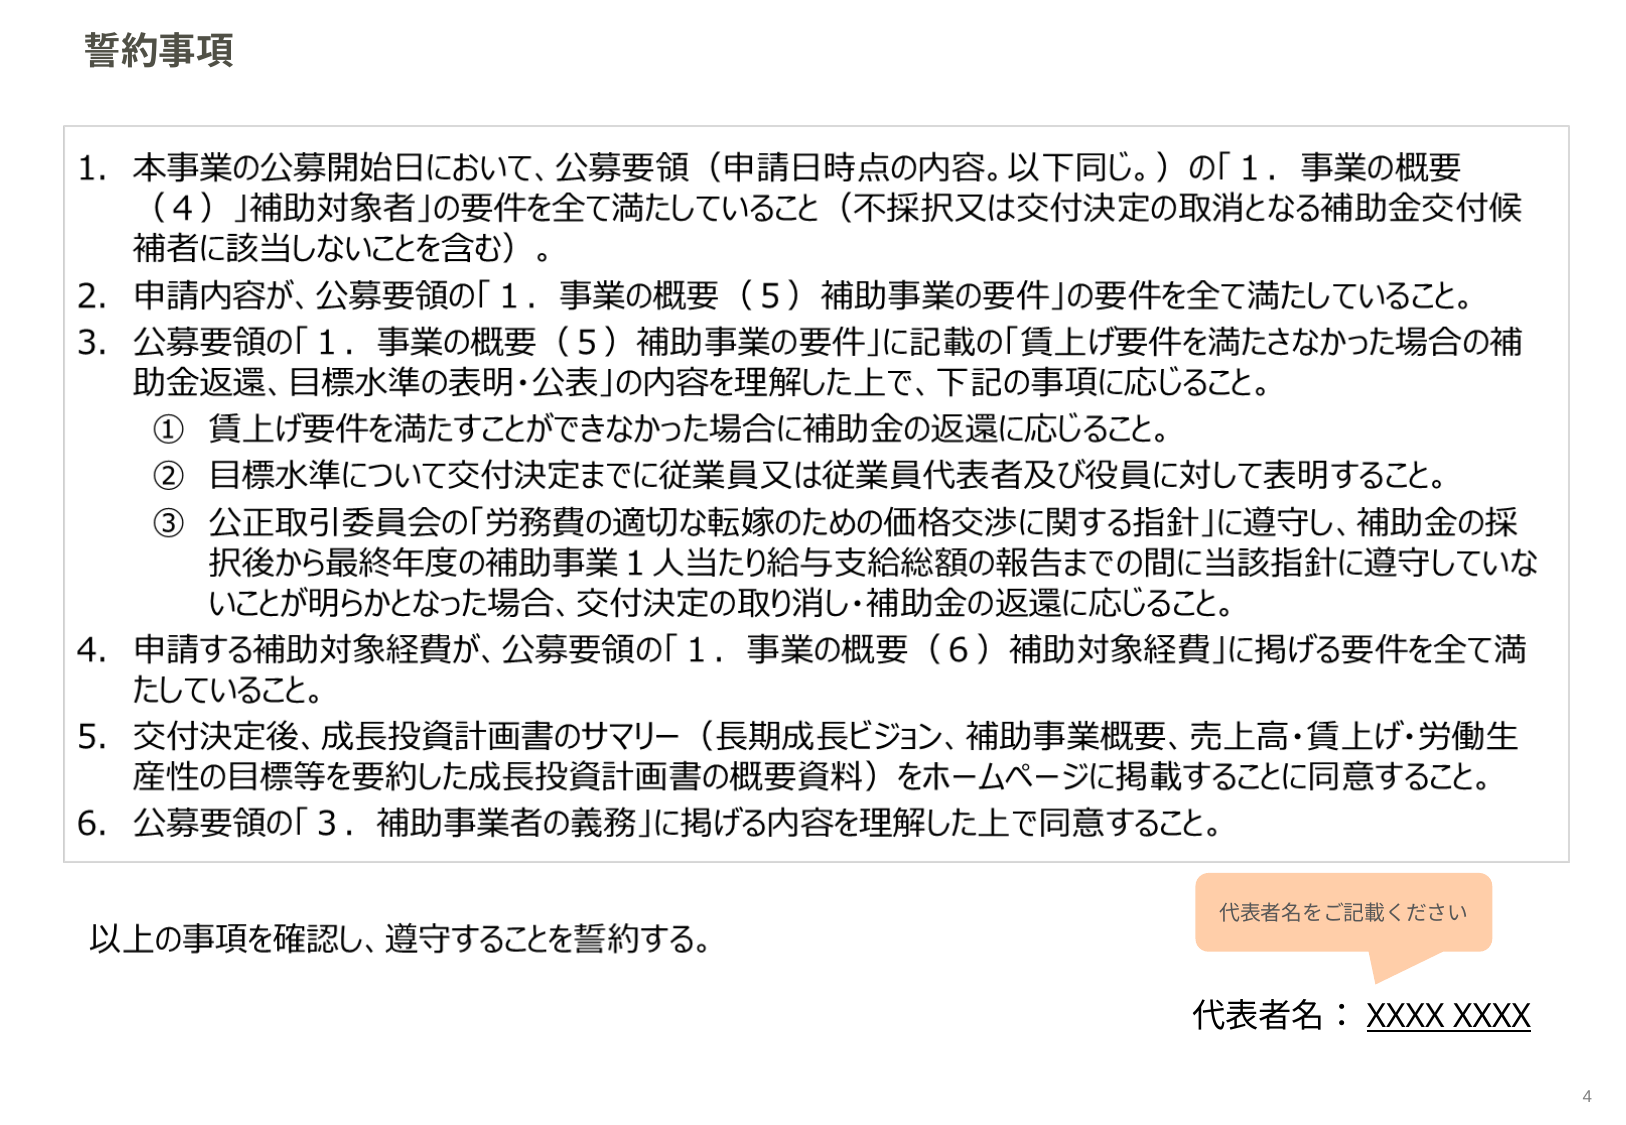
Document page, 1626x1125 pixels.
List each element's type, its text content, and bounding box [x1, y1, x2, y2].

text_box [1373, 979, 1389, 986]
picture [55, 125, 1570, 864]
text_box 代表者名：XXXX XXXX [64, 987, 1544, 1026]
picture [68, 906, 1557, 979]
text_box 代表者名をご記載ください [1194, 872, 1494, 906]
title 誓約事項 [84, 32, 1542, 74]
